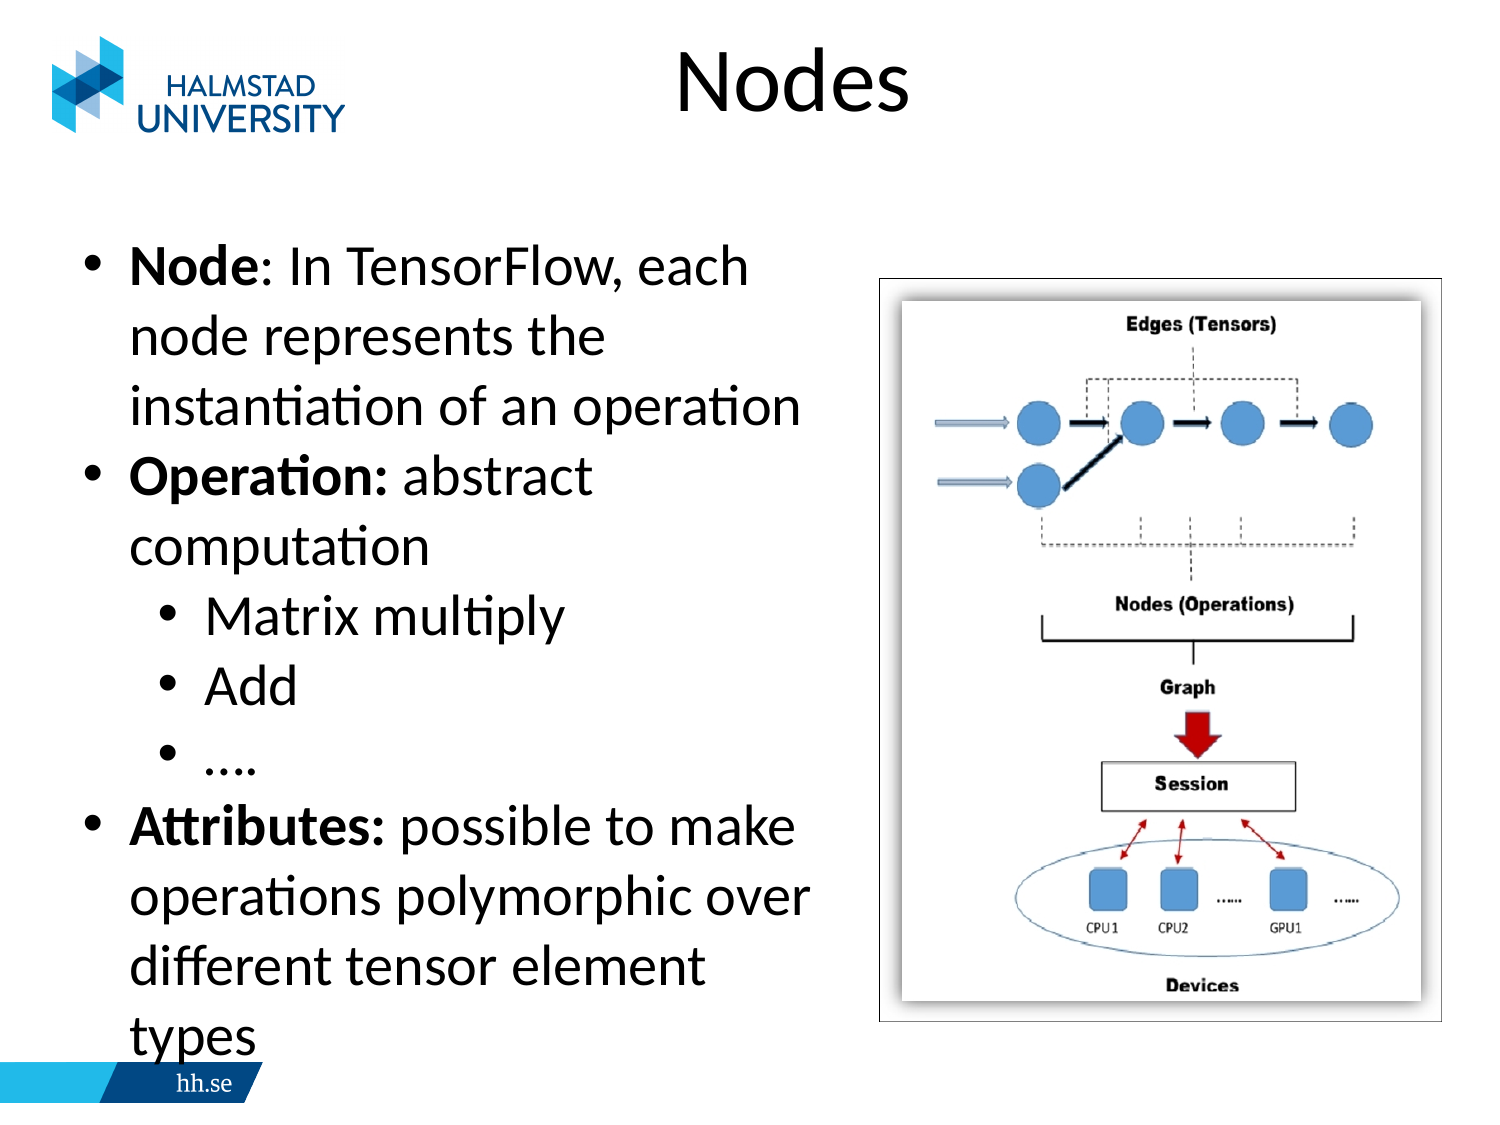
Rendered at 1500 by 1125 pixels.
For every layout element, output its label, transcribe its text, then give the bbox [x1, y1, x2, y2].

picture [52, 36, 157, 133]
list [879, 278, 1442, 1022]
picture [0, 1062, 67, 1103]
text_box Node: In TensorFlow, each node represents the instantiation of an operation Operation: abstract computation Matrix multiply Add …. Attributes: possible to make operations polymorphic over different tensor element types [67, 219, 848, 1125]
title Nodes [157, 14, 1429, 263]
